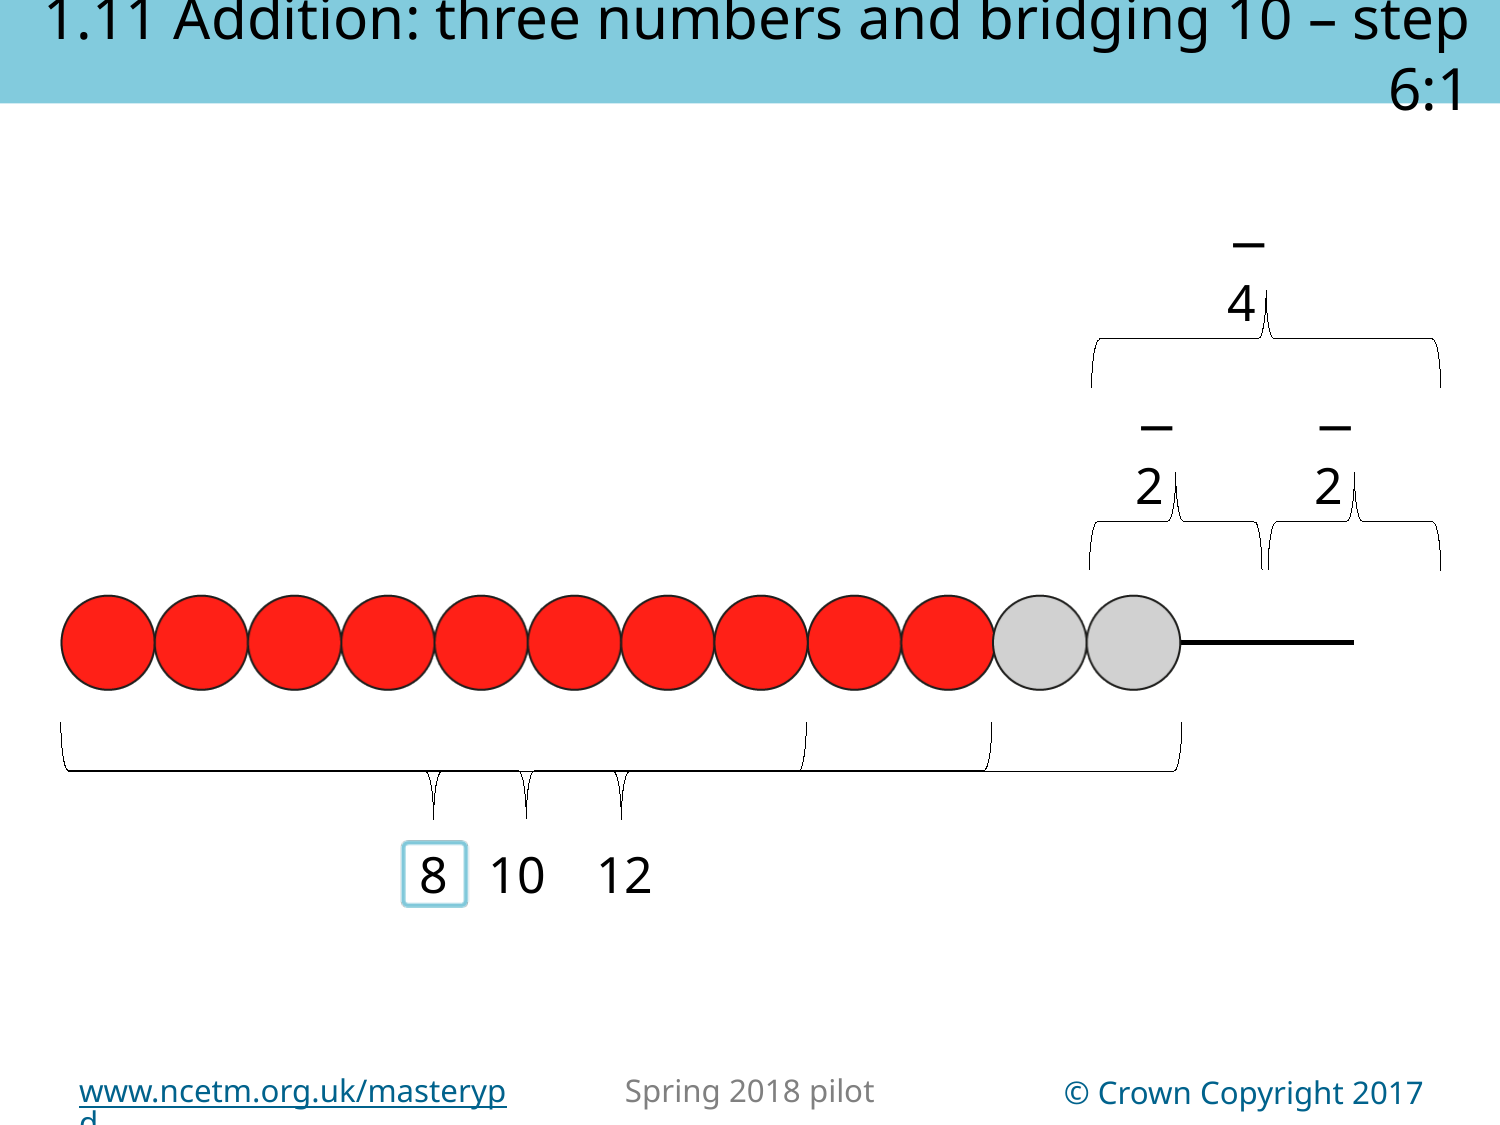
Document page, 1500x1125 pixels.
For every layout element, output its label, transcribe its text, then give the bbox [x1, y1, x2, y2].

text_box [799, 722, 1182, 772]
text_box − 2 [1299, 388, 1408, 522]
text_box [395, 839, 472, 908]
text_box [60, 722, 807, 820]
text_box − 4 [1212, 204, 1322, 340]
text_box [1089, 521, 1263, 570]
text_box − 2 [1120, 388, 1229, 522]
picture [60, 594, 1182, 691]
list 1.11 Addition: three numbers and bridging 10 – step 6:1 [0, 0, 1500, 104]
text_box 10 [473, 835, 583, 911]
text_box [1091, 338, 1441, 388]
text_box [520, 772, 533, 819]
text_box [614, 772, 629, 820]
text_box [1268, 521, 1441, 571]
text_box [800, 722, 992, 771]
text_box 12 [583, 835, 690, 911]
